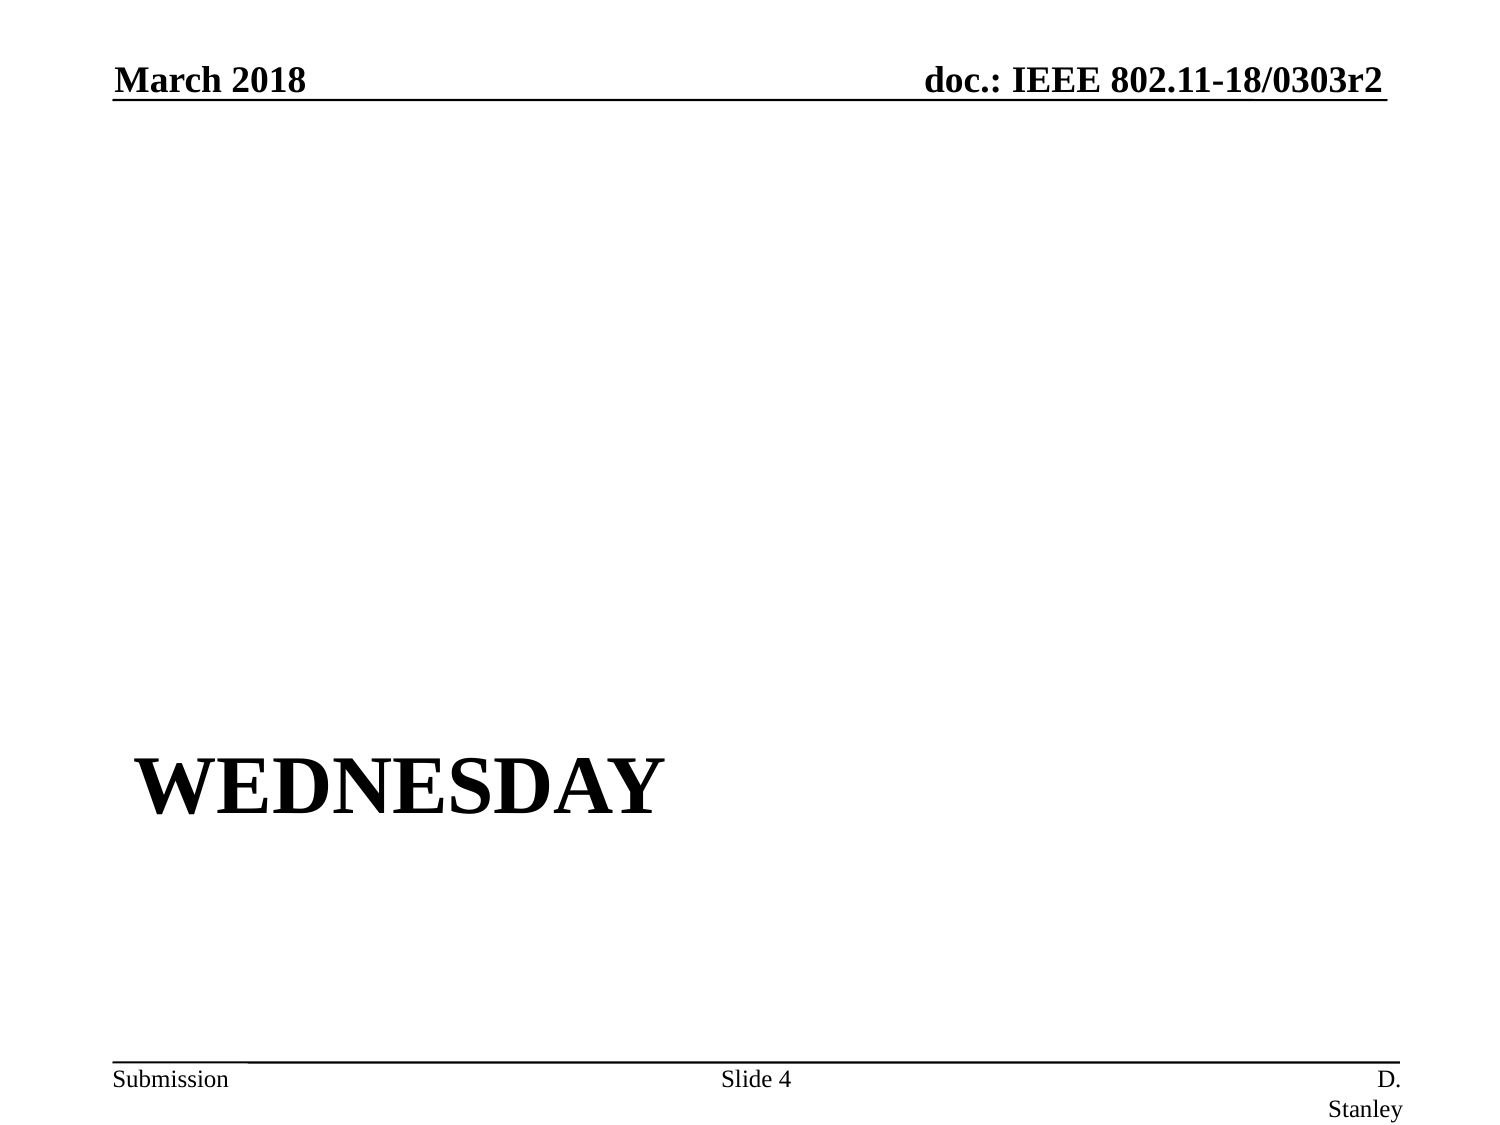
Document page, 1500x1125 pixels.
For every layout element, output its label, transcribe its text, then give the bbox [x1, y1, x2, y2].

footer D. Stanley, HP Enterprise [1324, 1061, 1402, 1093]
slide_number Slide 4 [712, 1061, 800, 1093]
title Wednesday [118, 722, 1394, 947]
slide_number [114, 54, 374, 101]
